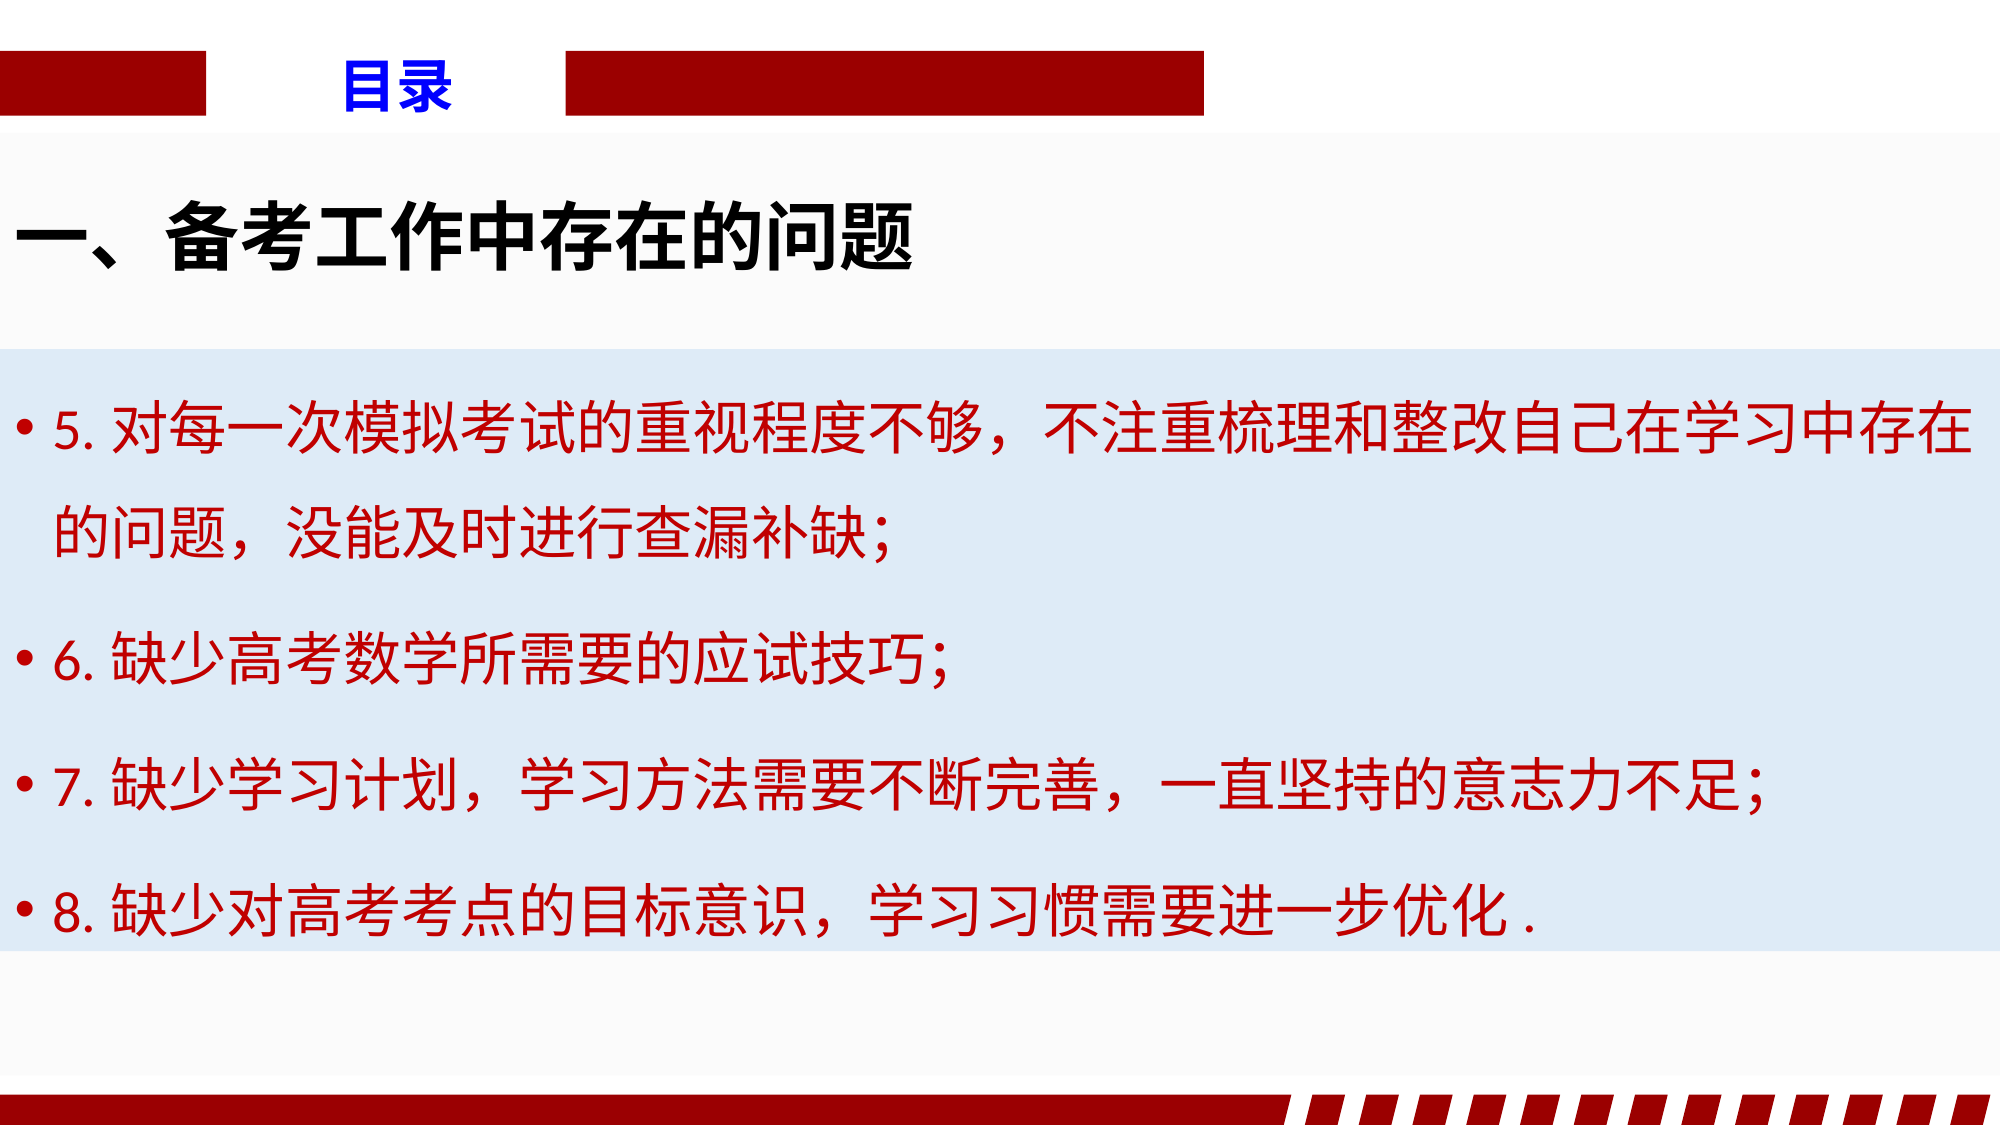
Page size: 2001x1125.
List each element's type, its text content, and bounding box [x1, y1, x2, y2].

text_box 5.对每一次模拟考试的重视程度不够，不注重梳理和整改自己在学习中存在的问题，没能及时进行查漏补缺； 6.缺少高考数学所需要的应试技巧； 7.缺少学习计划，学习方法需要不断完善，一直坚持的意志力不足； 8.缺少对高考考点的目标意识，学习习惯需要进一步优化. [0, 349, 2000, 952]
text_box [0, 50, 207, 117]
text_box 一、备考工作中存在的问题 [0, 164, 2000, 288]
text_box [1303, 1093, 1347, 1125]
text_box [0, 1093, 1293, 1125]
text_box [1572, 1093, 1616, 1125]
text_box [1626, 1093, 1670, 1125]
text_box [1518, 1093, 1562, 1125]
text_box [1680, 1093, 1723, 1125]
text_box [1895, 1093, 1938, 1125]
text_box [564, 50, 1205, 117]
text_box [1465, 1093, 1508, 1125]
text_box [1411, 1093, 1454, 1125]
text_box [1733, 1093, 1777, 1125]
text_box 目录 [227, 41, 566, 127]
text_box [1357, 1093, 1401, 1125]
text_box [1787, 1093, 1831, 1125]
text_box [1841, 1093, 1885, 1125]
text_box [1949, 1093, 1992, 1125]
